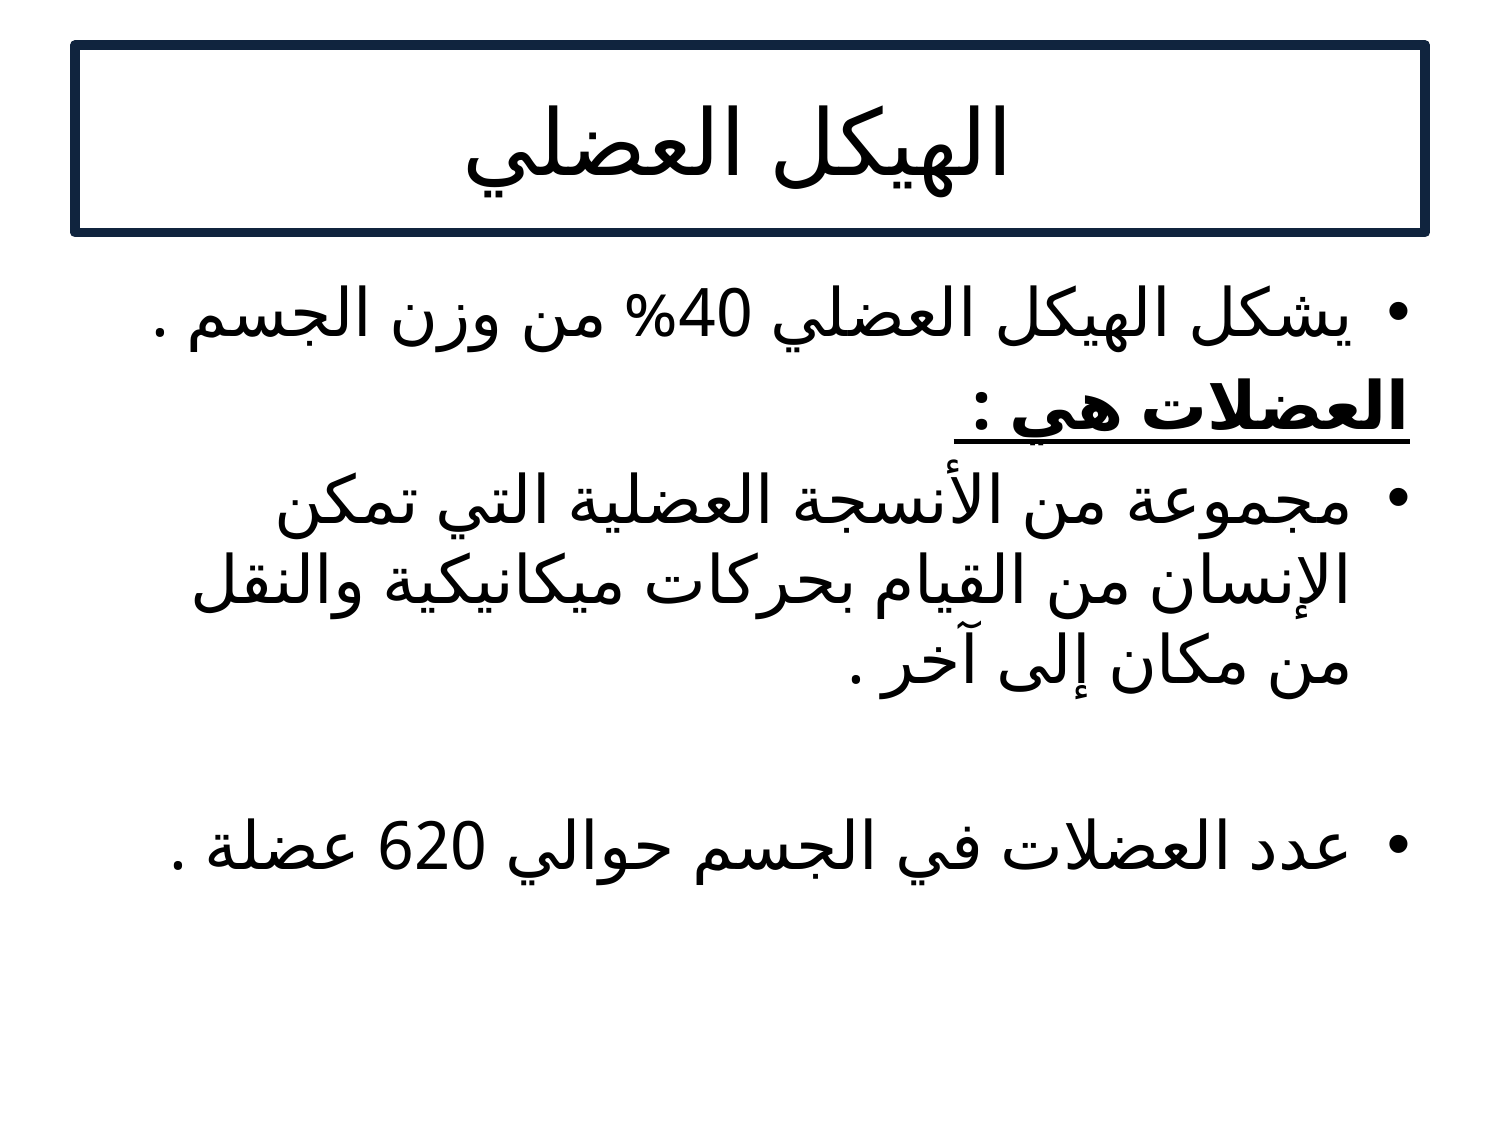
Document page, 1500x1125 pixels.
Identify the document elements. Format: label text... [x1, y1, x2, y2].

title الهيكل العضلي [75, 45, 1425, 233]
list يشكل الهيكل العضلي 40% من وزن الجسم . العضلات هي : مجموعة من الأنسجة العضلية التي تمكن الإنسان من القيام بحركات ميكانيكية والنقل من مكان إلى آخر . عدد العضلات في الجسم حوالي 620 عضلة . [75, 262, 1425, 1005]
